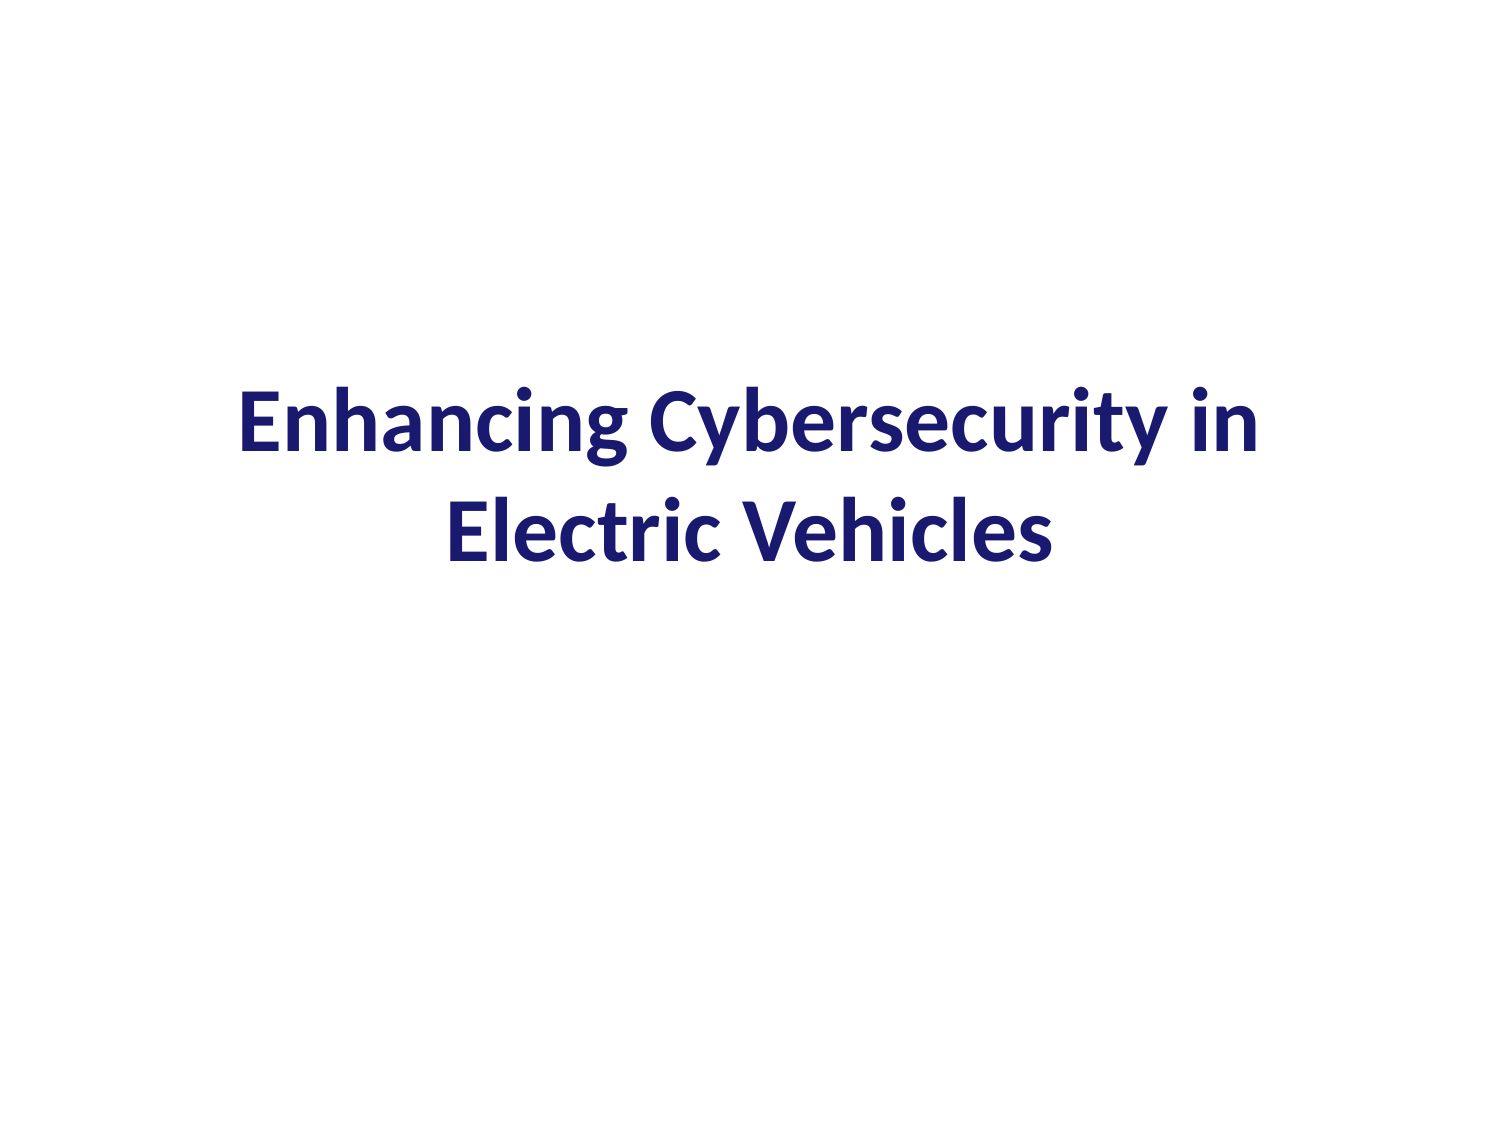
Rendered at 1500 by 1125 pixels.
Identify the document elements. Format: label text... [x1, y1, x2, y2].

title Enhancing Cybersecurity in Electric Vehicles [112, 349, 1388, 591]
